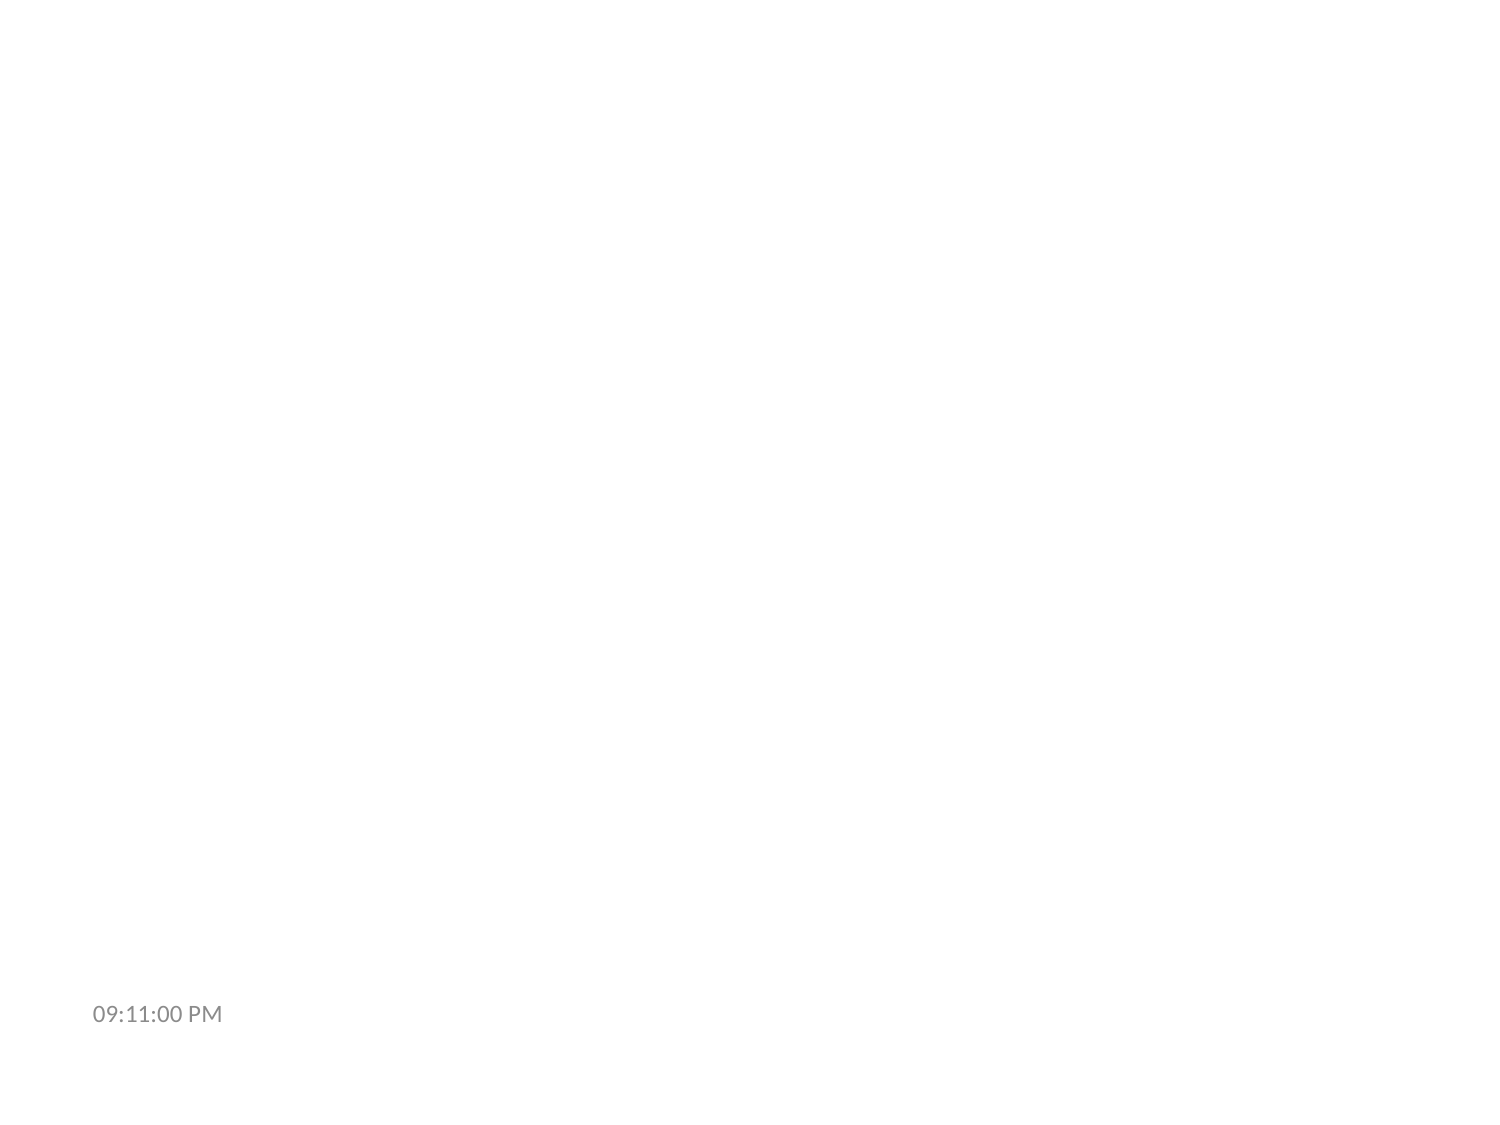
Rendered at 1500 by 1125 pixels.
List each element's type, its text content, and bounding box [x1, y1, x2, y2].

text_box 3:35:09 PM [77, 982, 428, 1043]
